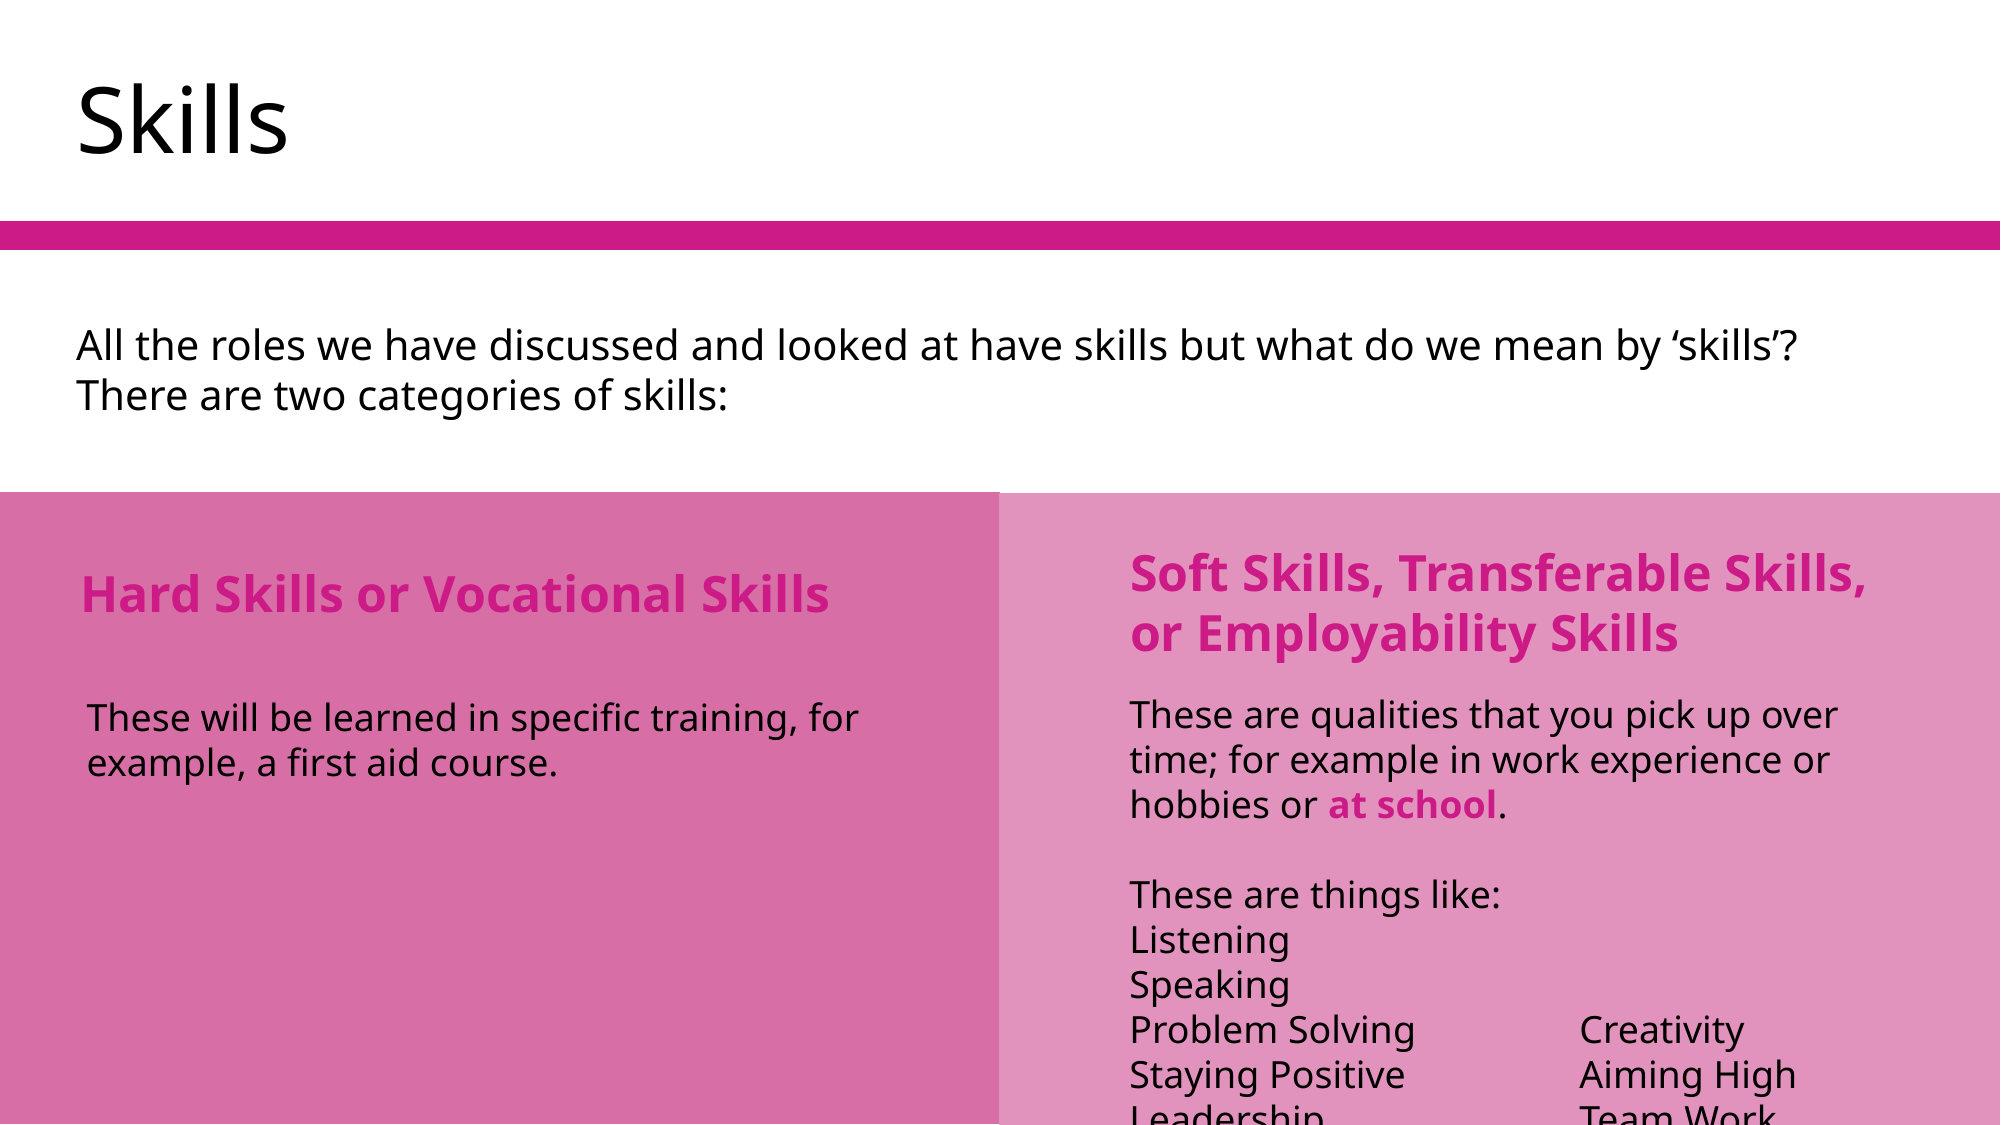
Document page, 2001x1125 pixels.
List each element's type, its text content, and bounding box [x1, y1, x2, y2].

text_box [0, 221, 2000, 250]
text_box Hard Skills or Vocational Skills [64, 561, 888, 658]
text_box These are qualities that you pick up over time; for example in work experience or hobbies or at school. These are things like: Listening Speaking Problem Solving Creativity Staying Positive Aiming High Leadership Team Work [1114, 683, 1887, 1125]
text_box Soft Skills, Transferable Skills, or Employability Skills [1115, 534, 1888, 720]
text_box These will be learned in specific training, for example, a first aid course. [71, 686, 895, 837]
list Skills [61, 67, 1216, 221]
text_box [0, 492, 1000, 1124]
text_box [999, 493, 2000, 1125]
text_box All the roles we have discussed and looked at have skills but what do we mean by ‘skills’? There are two categories of skills: [61, 310, 1929, 476]
